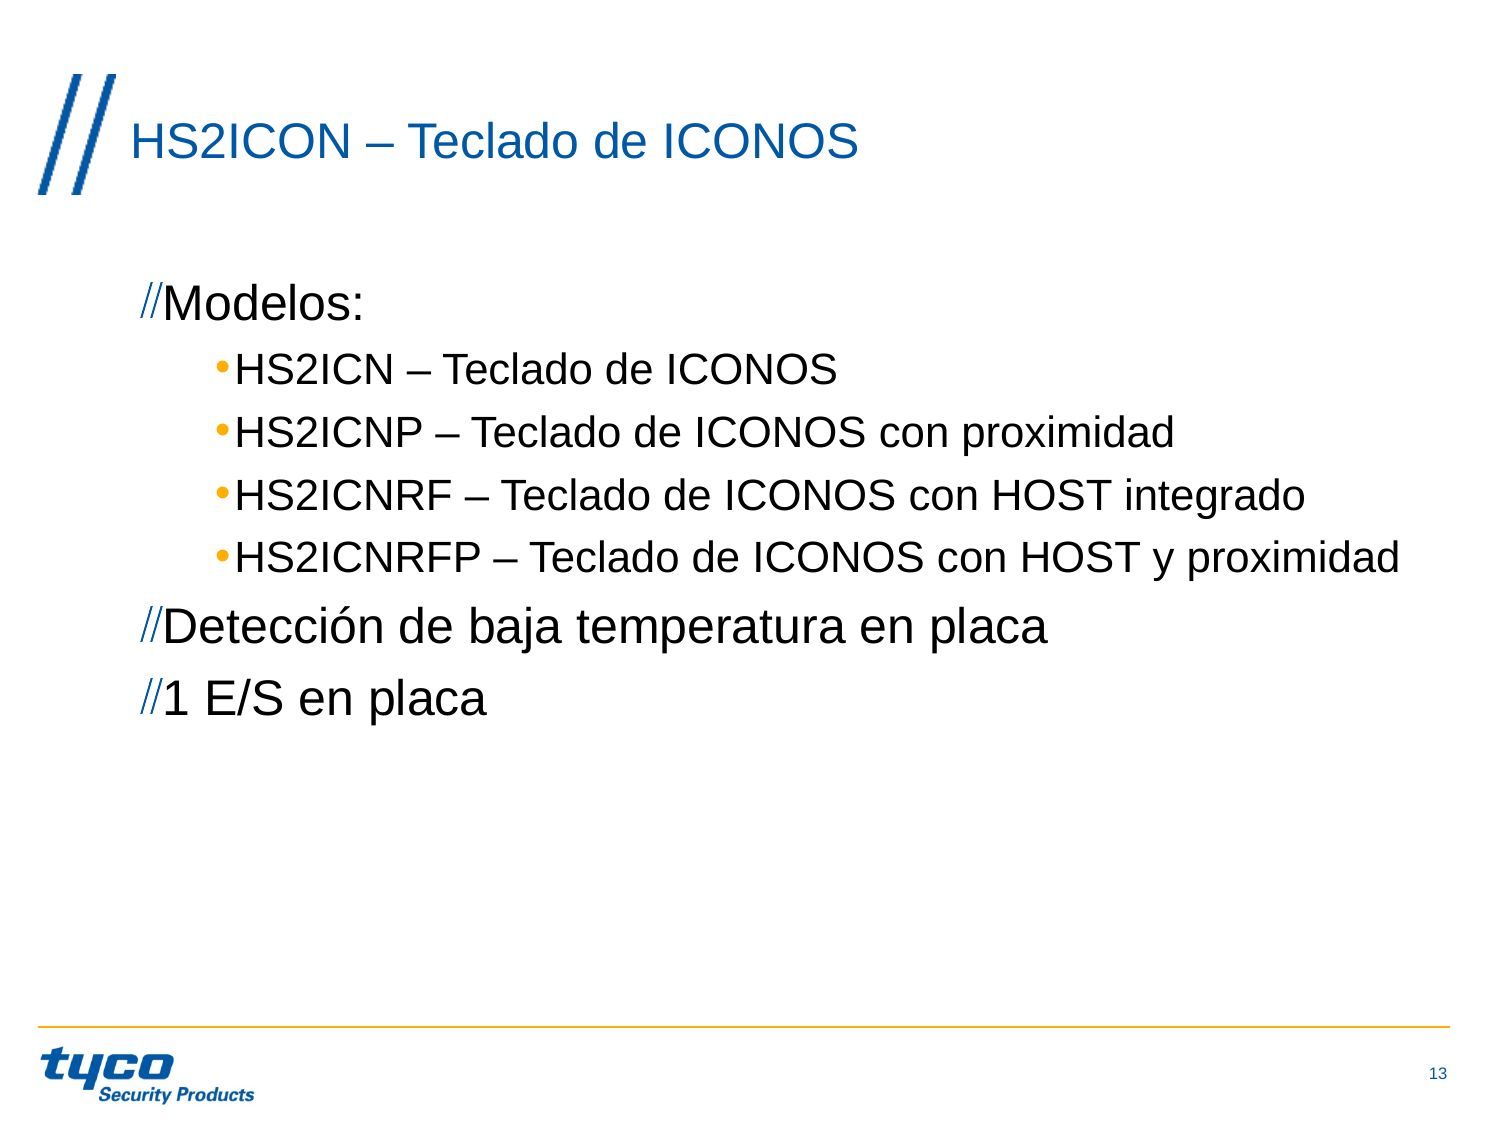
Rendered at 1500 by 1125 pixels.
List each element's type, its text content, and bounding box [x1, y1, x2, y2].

picture [34, 1040, 260, 1107]
picture [37, 74, 115, 195]
title HS2ICON – Teclado de ICONOS [115, 44, 1426, 233]
picture [140, 678, 176, 714]
text_box [97, 1061, 228, 1091]
list Modelos: HS2ICN – Teclado de ICONOS HS2ICNP – Teclado de ICONOS con proximidad HS2ICNRF – Teclado de ICONOS con HOST integrado HS2ICNRFP – Teclado de ICONOS con HOST y proximidad Detección de baja temperatura en placa 1 E/S en placa [124, 262, 1426, 976]
picture [140, 606, 176, 642]
picture [140, 282, 176, 318]
slide_number 13 [1387, 1042, 1463, 1103]
